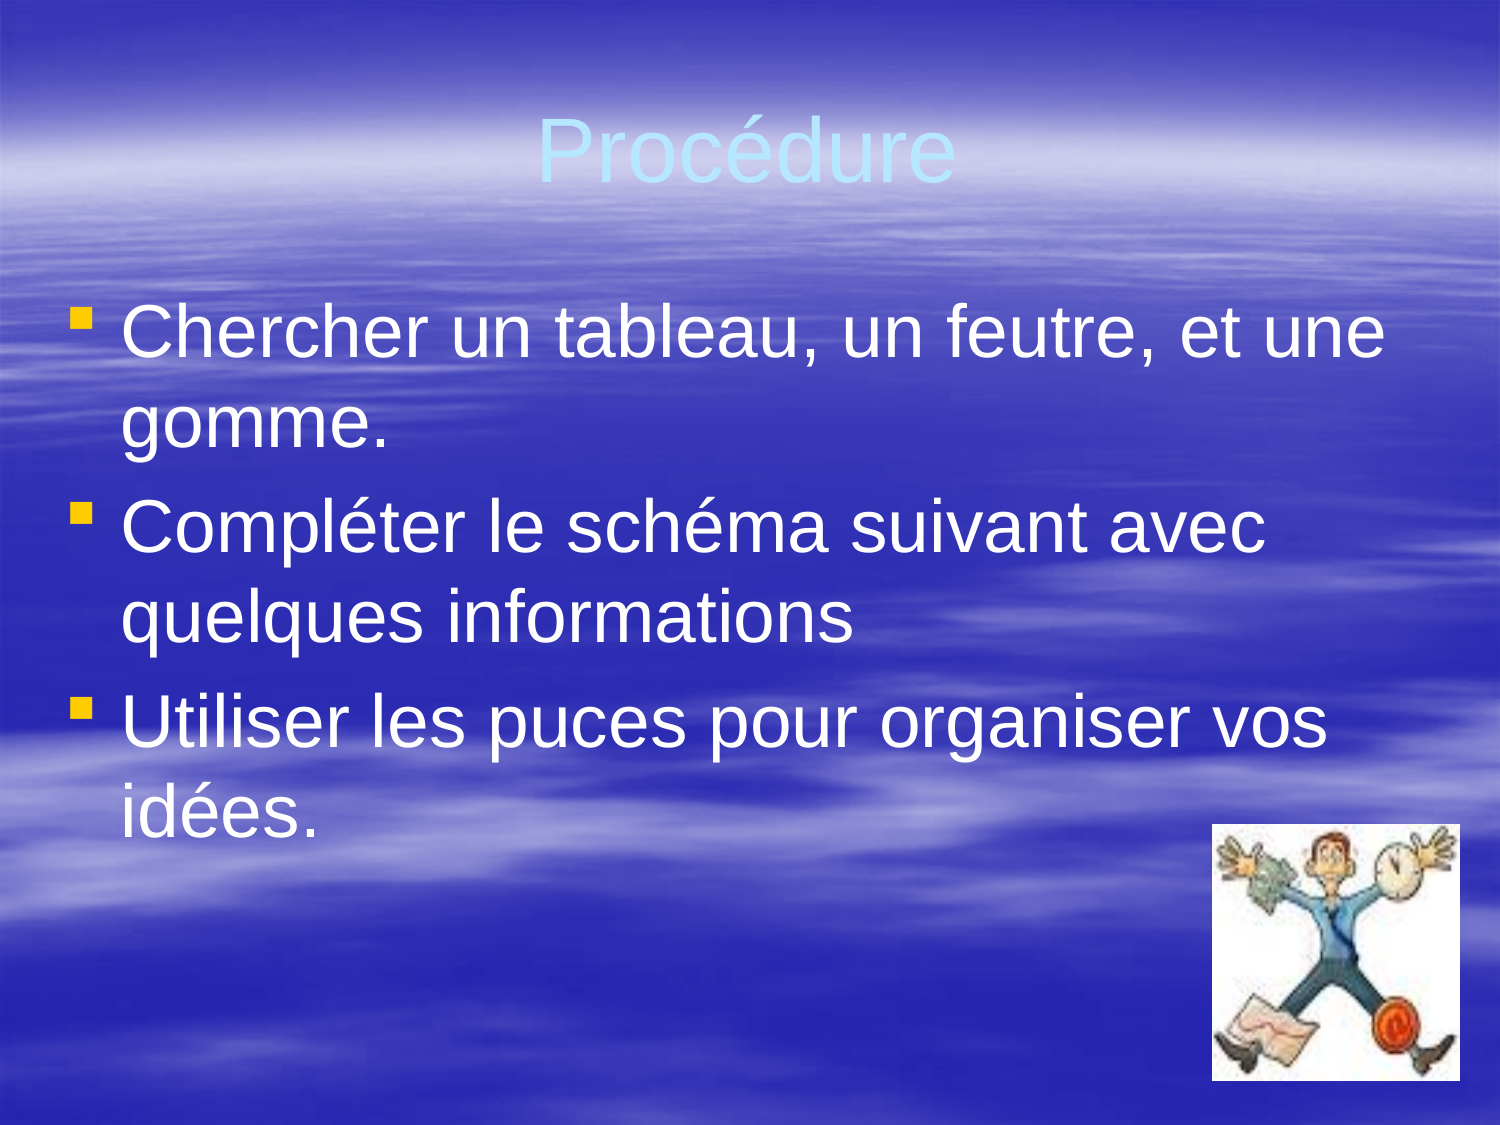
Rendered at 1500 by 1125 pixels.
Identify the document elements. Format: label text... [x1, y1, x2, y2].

title Procédure [49, 37, 1446, 255]
picture [1212, 824, 1460, 1081]
list Chercher un tableau, un feutre, et une gomme. Compléter le schéma suivant avec quelques informations Utiliser les puces pour organiser vos idées. [49, 275, 1451, 1001]
